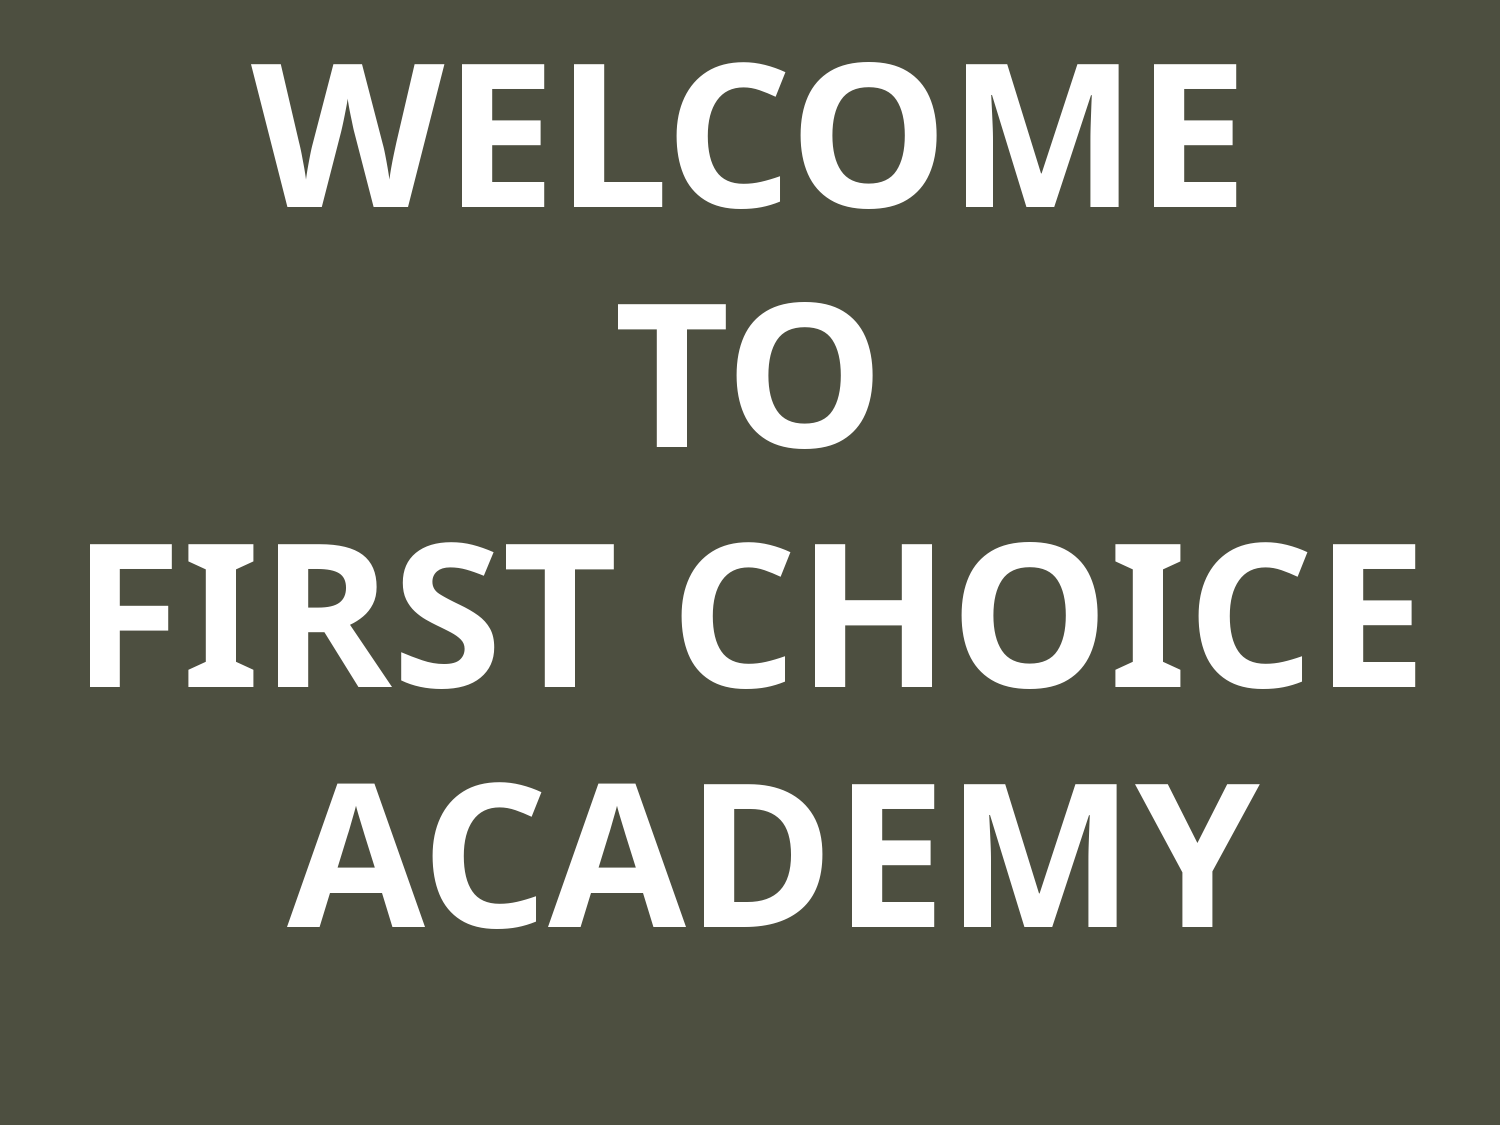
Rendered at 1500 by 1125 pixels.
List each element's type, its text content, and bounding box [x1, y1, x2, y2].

list WELCOME TO FIRST CHOICE ACADEMY [0, 0, 1500, 1125]
